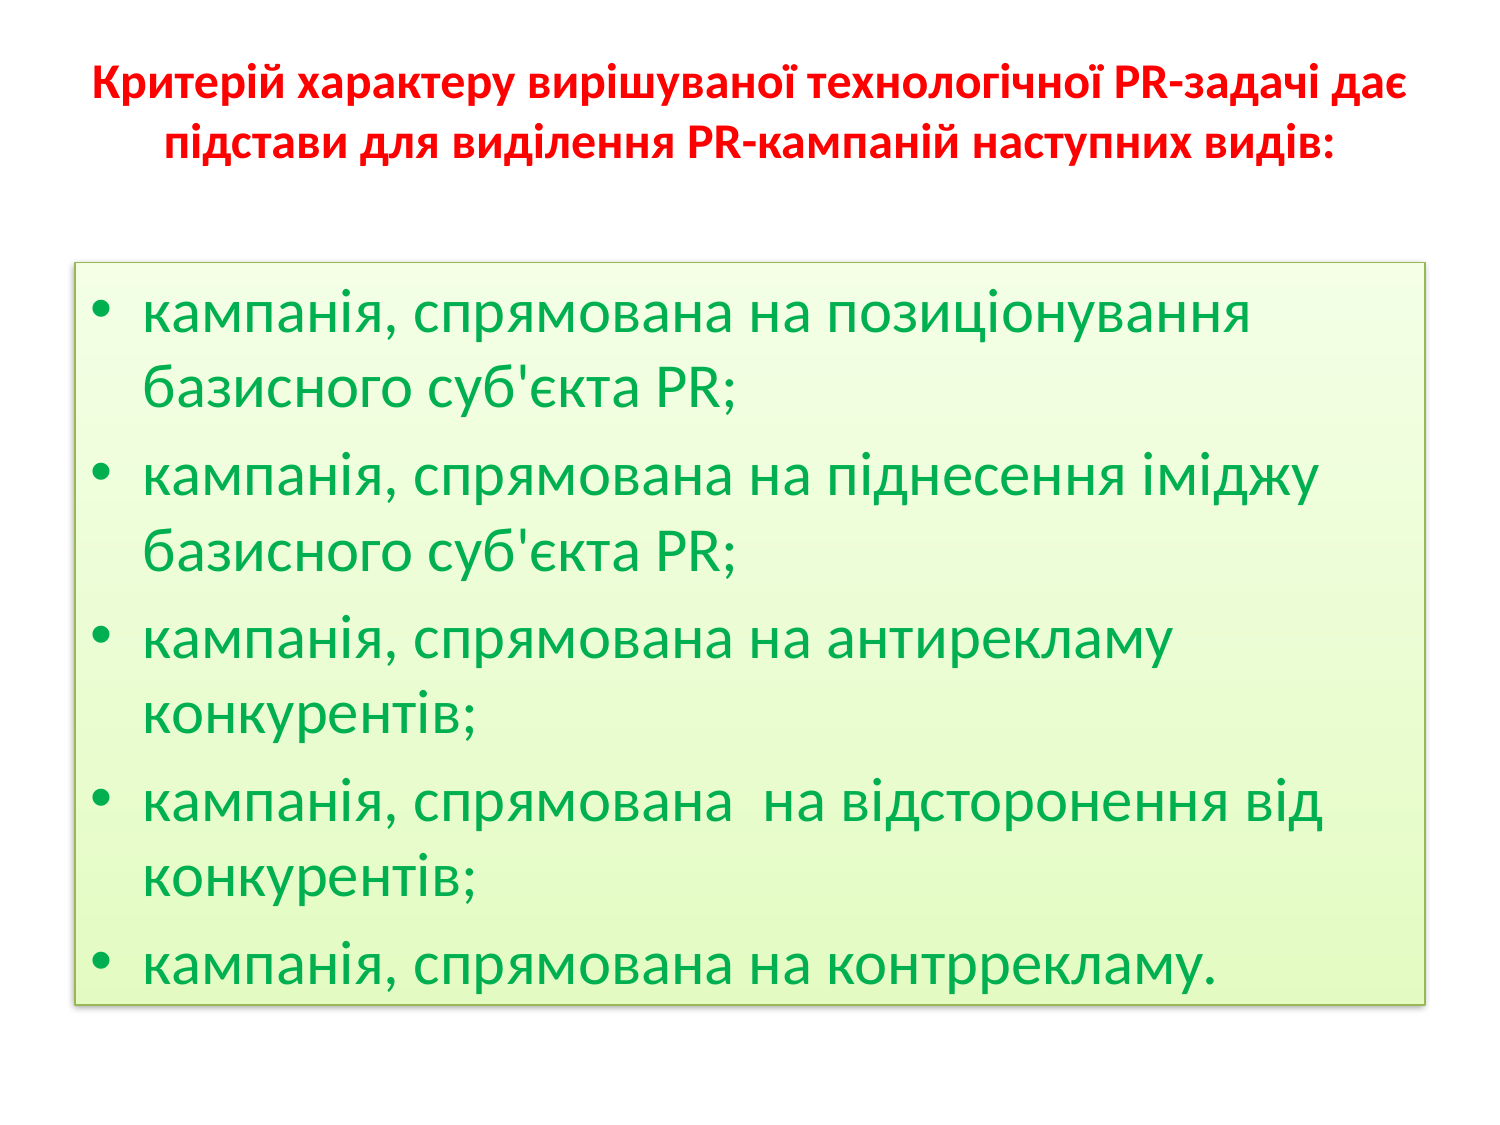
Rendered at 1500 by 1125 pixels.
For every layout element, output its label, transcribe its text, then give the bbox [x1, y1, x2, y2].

list кампанія, спрямована на позиціонування базисного суб'єкта PR; кампанія, спрямована на піднесення іміджу базисного суб'єкта PR; кампанія, спрямована на антирекламу конкурентів; кампанія, спрямована на відсторонення від конкурентів; кампанія, спрямована на контррекламу. [74, 262, 1426, 1006]
title Критерій характеру вирішуваної технологічної PR-задачі дає підстави для виділення PR-кампаній наступних видів: [75, 45, 1425, 233]
